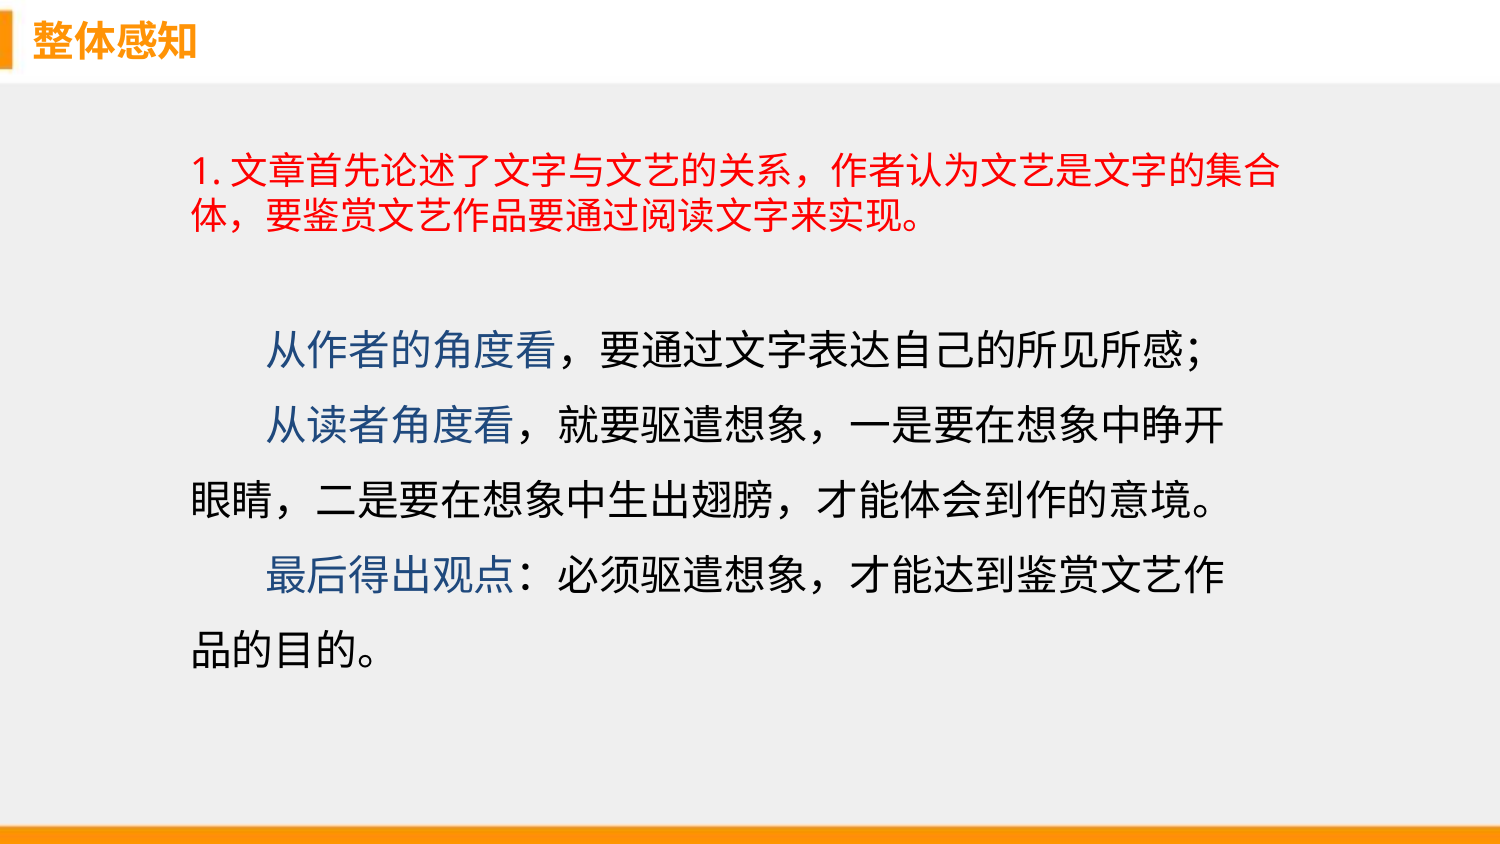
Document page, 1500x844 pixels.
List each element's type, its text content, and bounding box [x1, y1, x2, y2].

text_box 从作者的角度看，要通过文字表达自己的所见所感； 从读者角度看，就要驱遣想象，一是要在想象中睁开眼睛，二是要在想象中生出翅膀，才能体会到作的意境。 最后得出观点：必须驱遣想象，才能达到鉴赏文艺作品的目的。 [175, 291, 1281, 756]
text_box 整体感知 [17, 0, 798, 80]
text_box 1.文章首先论述了文字与文艺的关系，作者认为文艺是文字的集合体，要鉴赏文艺作品要通过阅读文字来实现。 [175, 139, 1325, 290]
picture [0, 0, 1500, 844]
